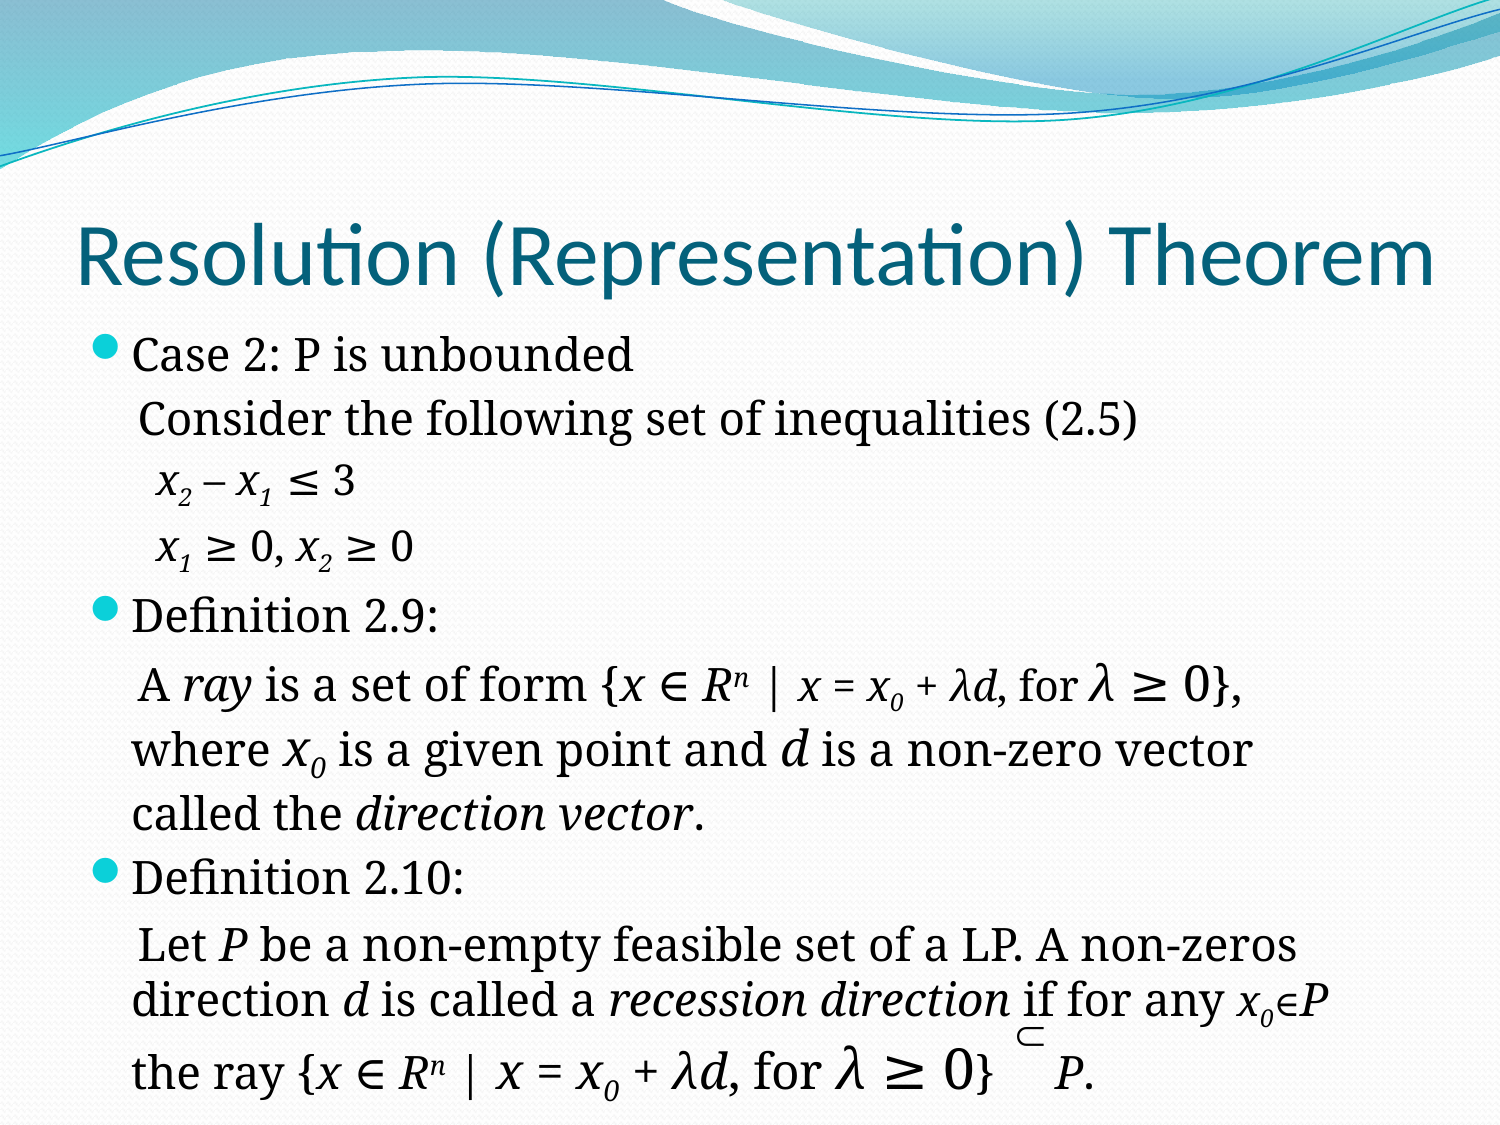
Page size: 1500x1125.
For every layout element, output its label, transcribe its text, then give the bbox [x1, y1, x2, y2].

list Case 2: P is unbounded Consider the following set of inequalities (2.5) x2 – x1 ≤ 3 x1 ≥ 0, x2 ≥ 0 Definition 2.9: A ray is a set of form {x ∈ Rn | x = x0 + λd, for λ ≥ 0}, where x0 is a given point and d is a non-zero vector called the direction vector. Definition 2.10: Let P be a non-empty feasible set of a LP. A non-zeros direction d is called a recession direction if for any x0∈P the ray {x ∈ Rn | x = x0 + λd, for λ ≥ 0} P. [75, 317, 1375, 1125]
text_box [1005, 1019, 1053, 1059]
title Resolution (Representation) Theorem [75, 115, 1475, 303]
